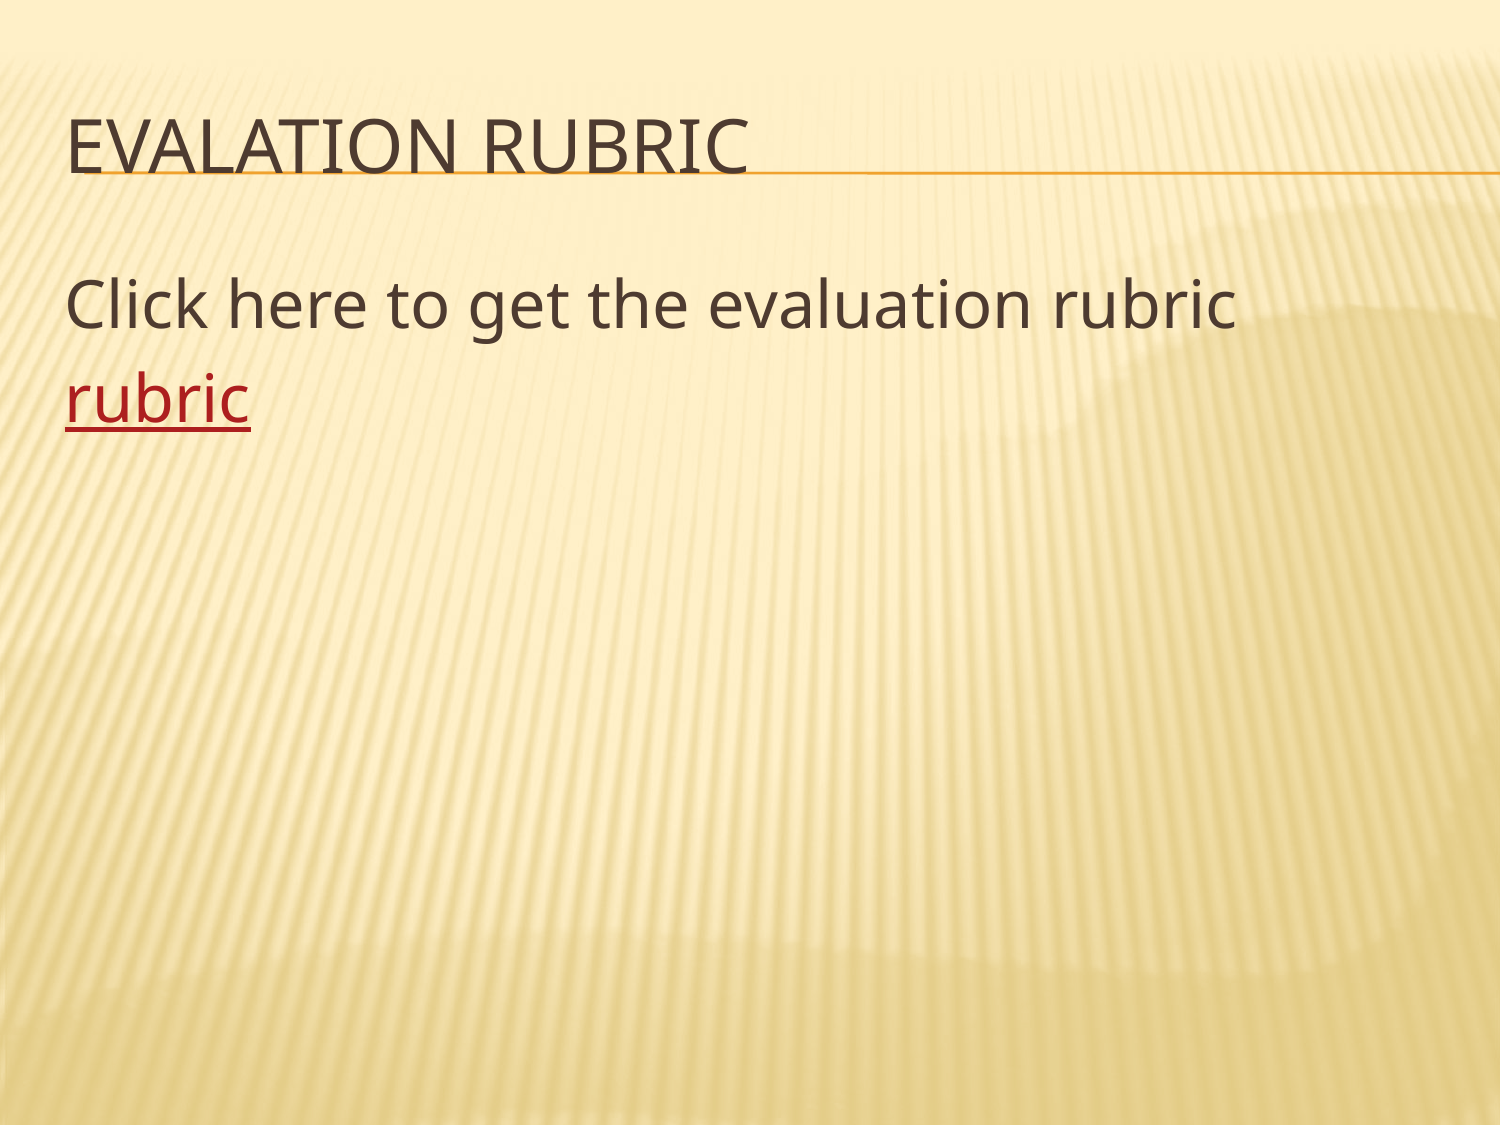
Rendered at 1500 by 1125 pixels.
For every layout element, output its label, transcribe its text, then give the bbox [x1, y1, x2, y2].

title Evalation Rubric [50, 75, 1475, 213]
list Click here to get the evaluation rubric rubric [50, 254, 1475, 998]
